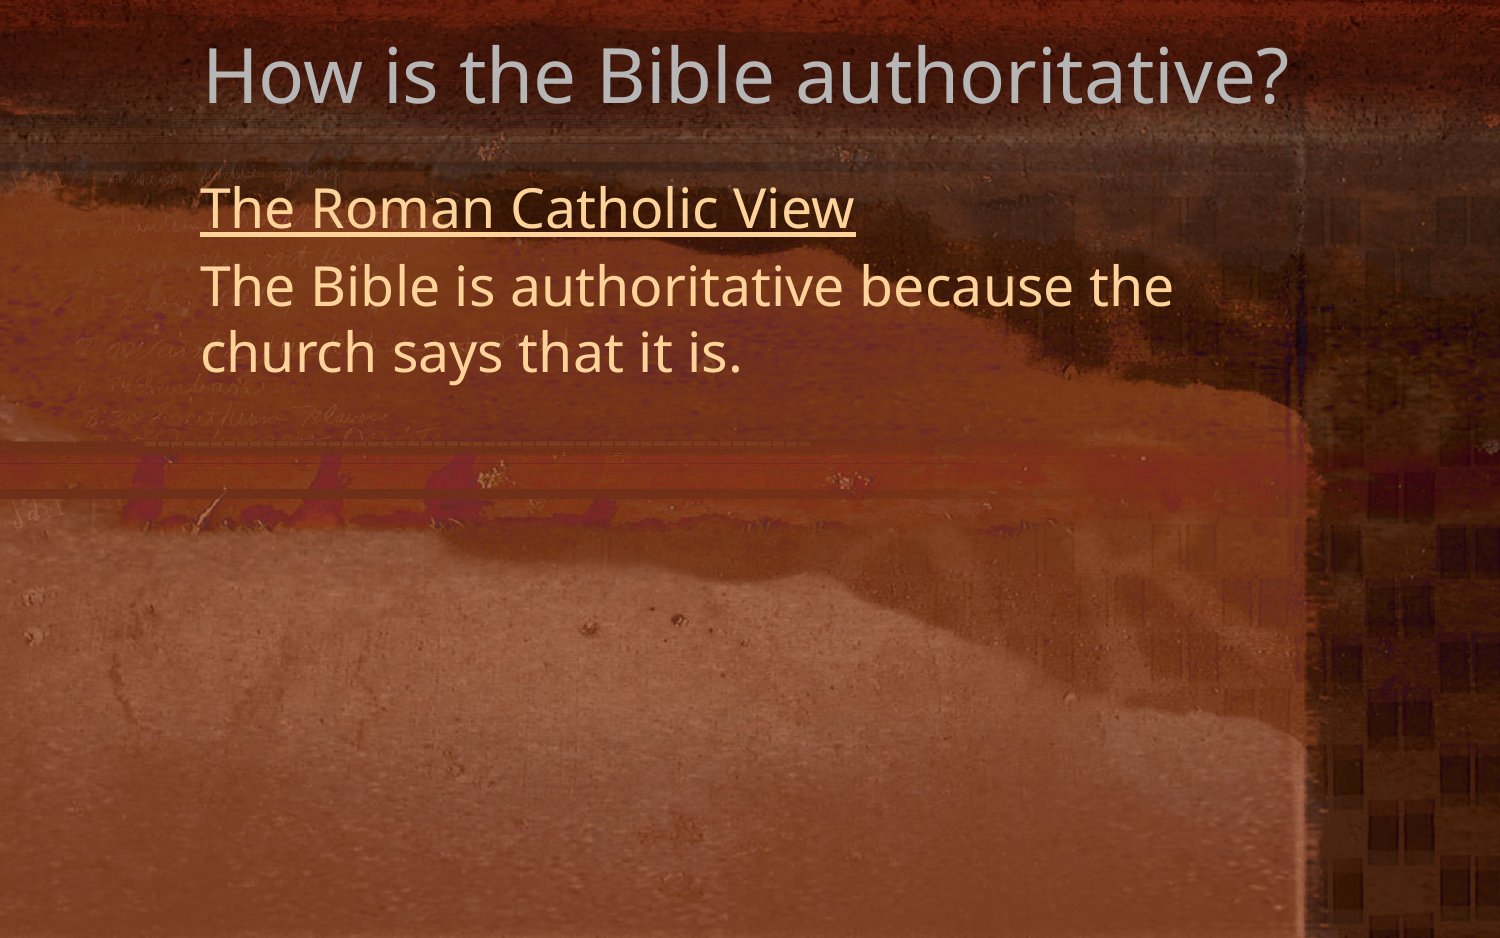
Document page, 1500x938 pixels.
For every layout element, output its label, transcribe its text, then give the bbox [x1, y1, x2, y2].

title How is the Bible authoritative? [187, 10, 1313, 136]
text_box The Roman Catholic View The Bible is authoritative because the church says that it is. [187, 166, 1313, 425]
picture [0, 0, 1500, 938]
